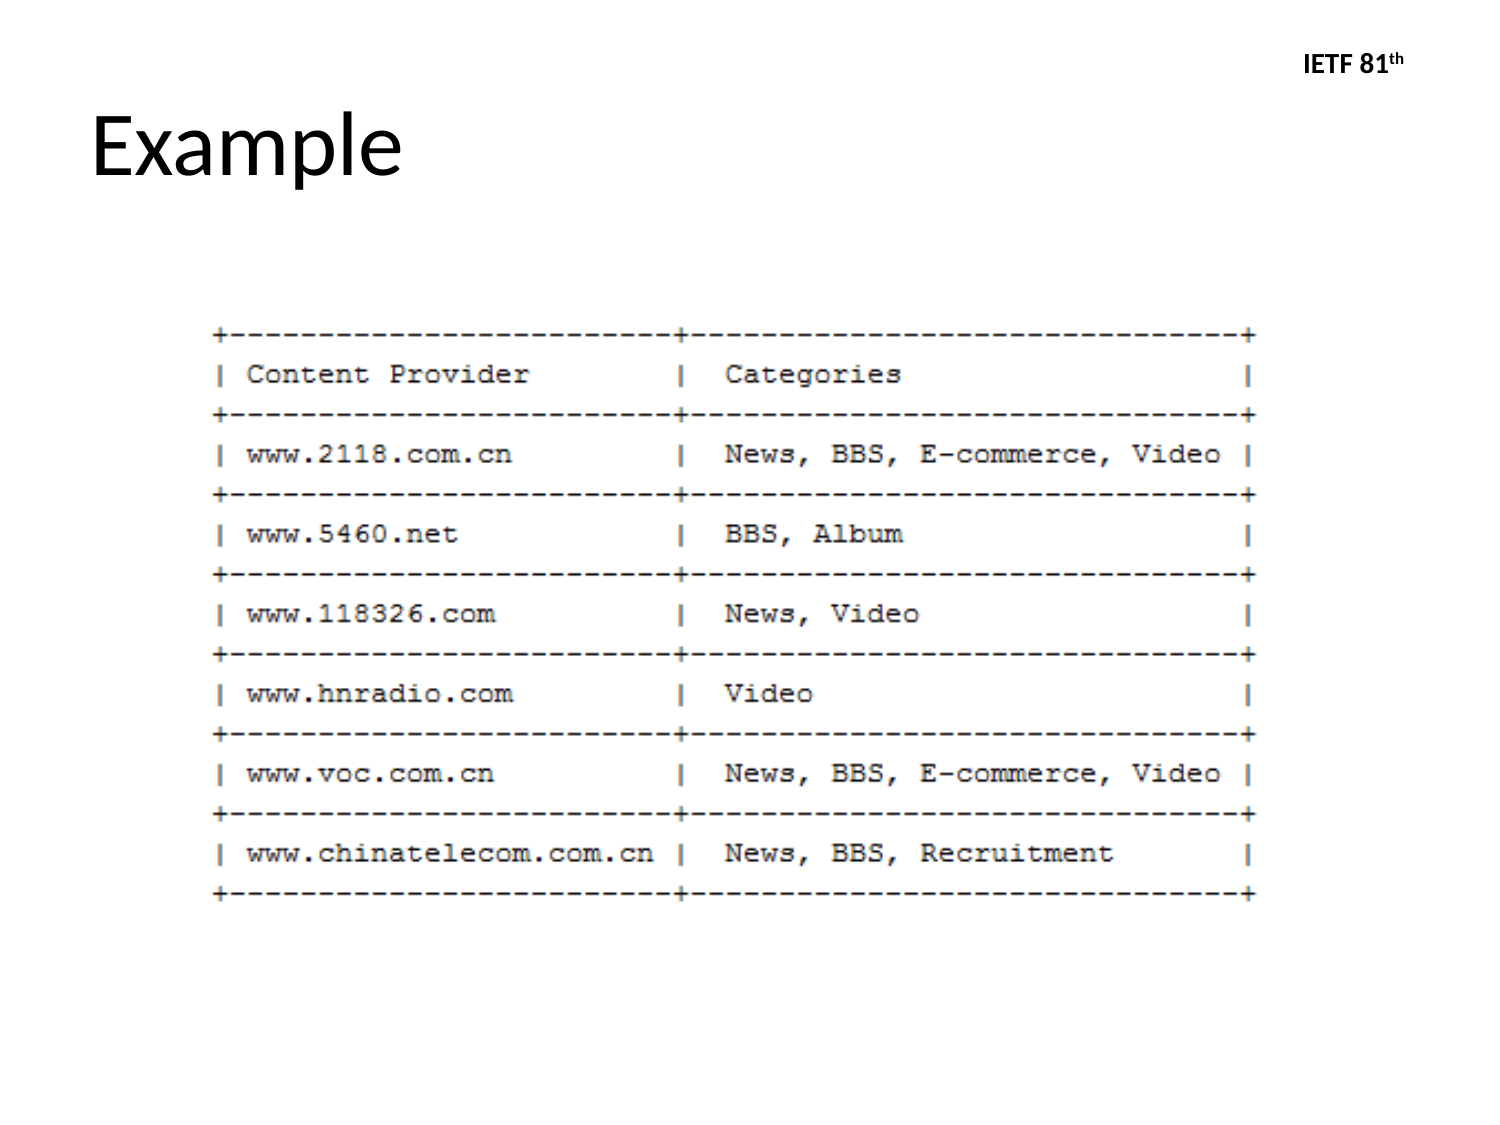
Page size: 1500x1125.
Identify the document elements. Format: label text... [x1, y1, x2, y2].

picture [194, 299, 1295, 923]
title Example [74, 44, 1426, 233]
